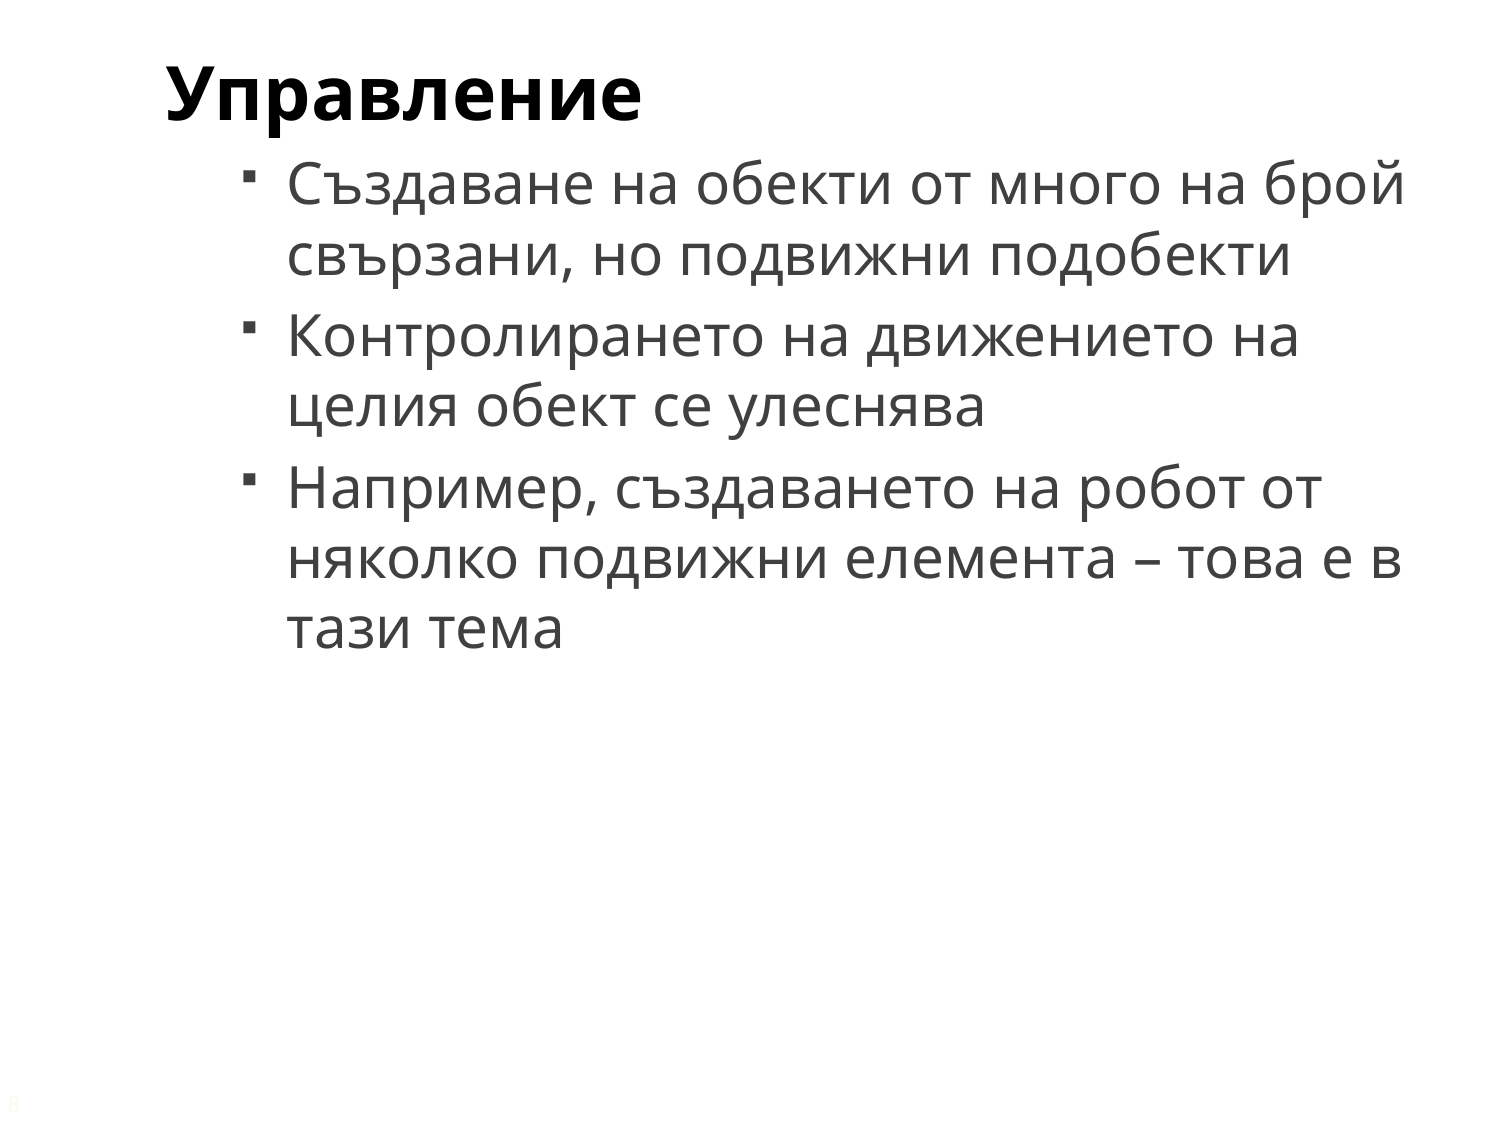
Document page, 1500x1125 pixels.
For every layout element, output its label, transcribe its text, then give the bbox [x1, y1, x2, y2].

list Управление Създаване на обекти от много на брой свързани, но подвижни подобекти Контролирането на движението на целия обект се улеснява Например, създаването на робот от няколко подвижни елемента – това е в тази тема [150, 37, 1488, 1113]
